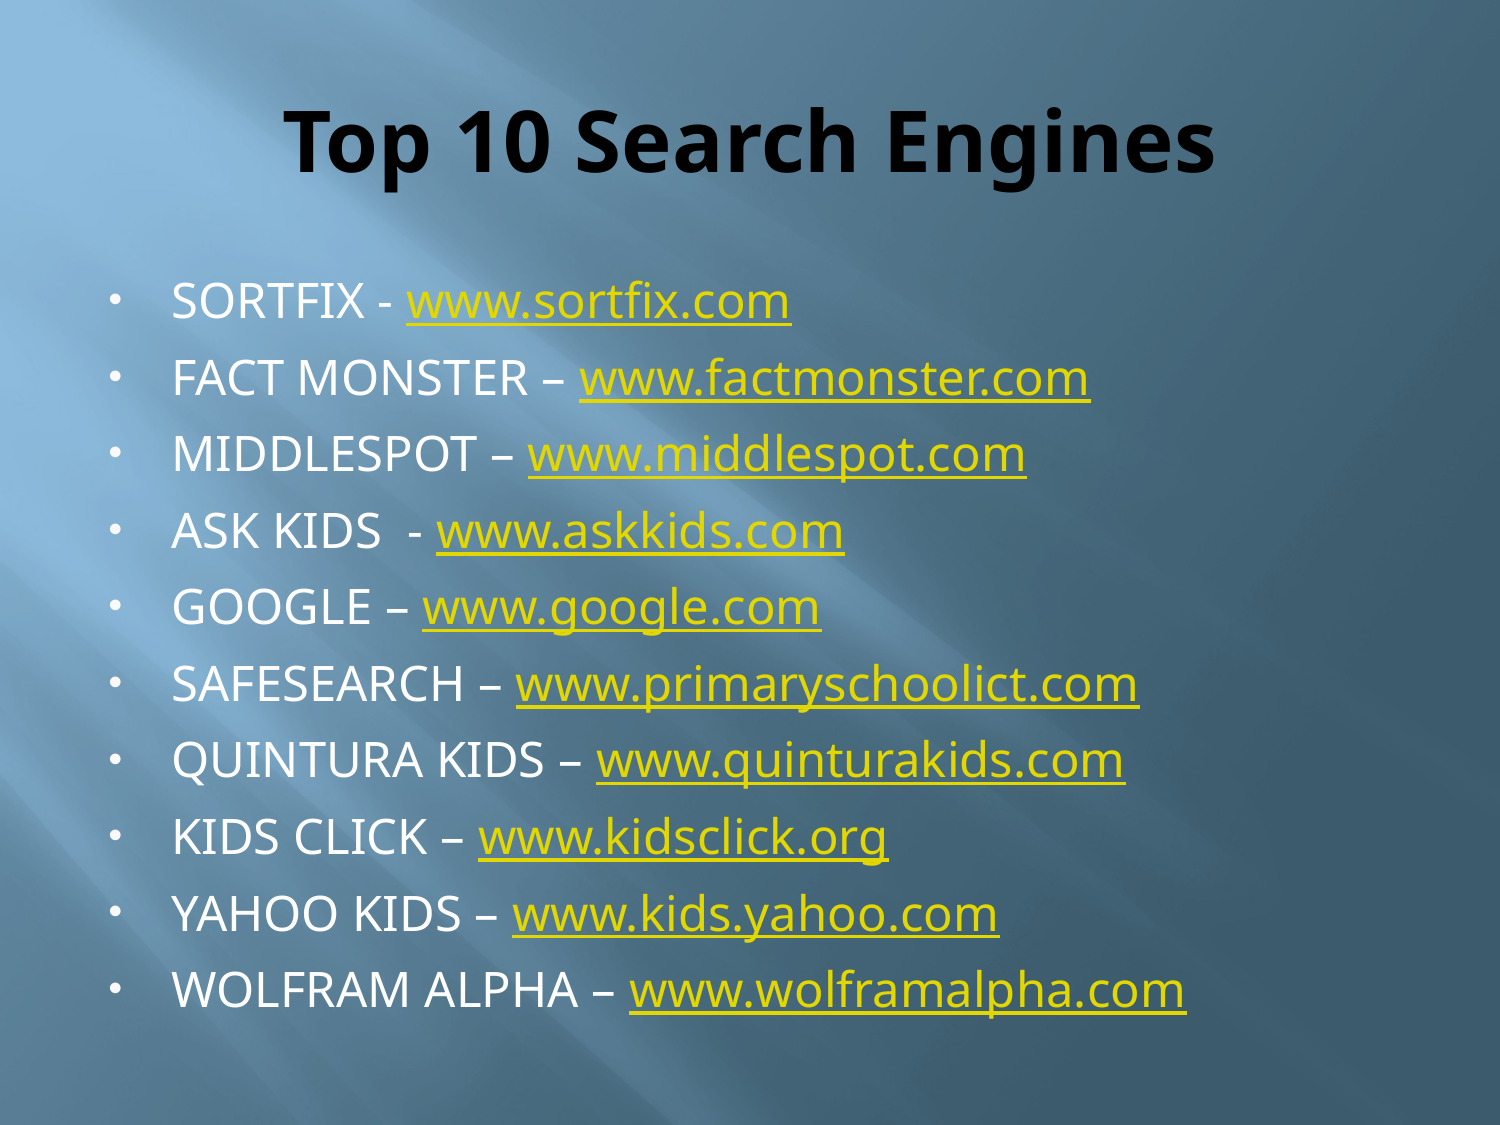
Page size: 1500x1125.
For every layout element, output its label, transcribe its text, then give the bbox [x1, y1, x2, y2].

title Top 10 Search Engines [75, 45, 1425, 233]
list SORTFIX - www.sortfix.com FACT MONSTER – www.factmonster.com MIDDLESPOT – www.middlespot.com ASK KIDS - www.askkids.com GOOGLE – www.google.com SAFESEARCH – www.primaryschoolict.com QUINTURA KIDS – www.quinturakids.com KIDS CLICK – www.kidsclick.org YAHOO KIDS – www.kids.yahoo.com WOLFRAM ALPHA – www.wolframalpha.com [75, 262, 1425, 1035]
